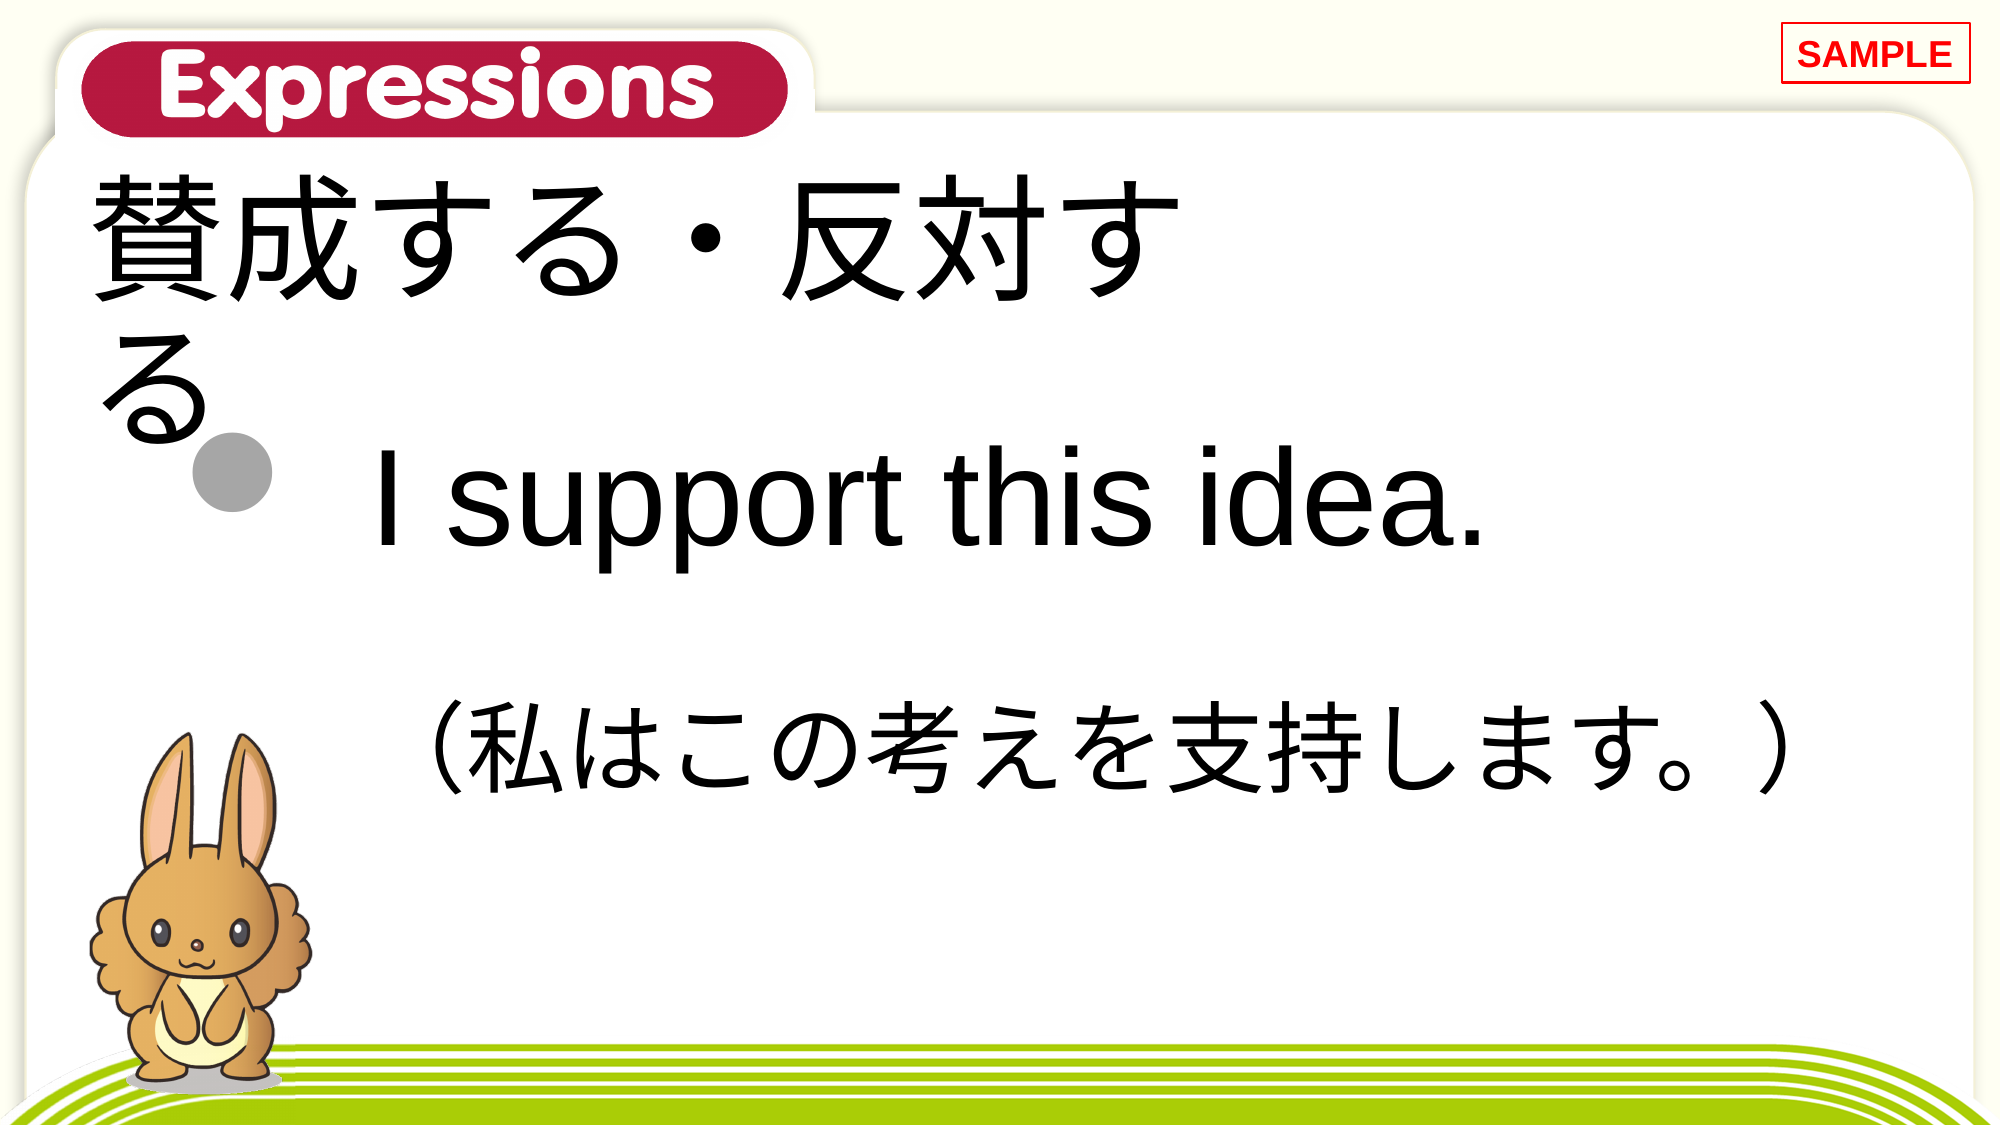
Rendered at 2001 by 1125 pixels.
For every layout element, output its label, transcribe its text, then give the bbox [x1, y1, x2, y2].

title 賛成する・反対する [72, 164, 1229, 318]
list （私はこの考えを支持します。） [351, 691, 1944, 1035]
picture [72, 33, 799, 150]
text_box SAMPLE [1782, 22, 1971, 83]
list I support this idea. [166, 319, 1940, 692]
picture [2, 719, 2000, 1125]
